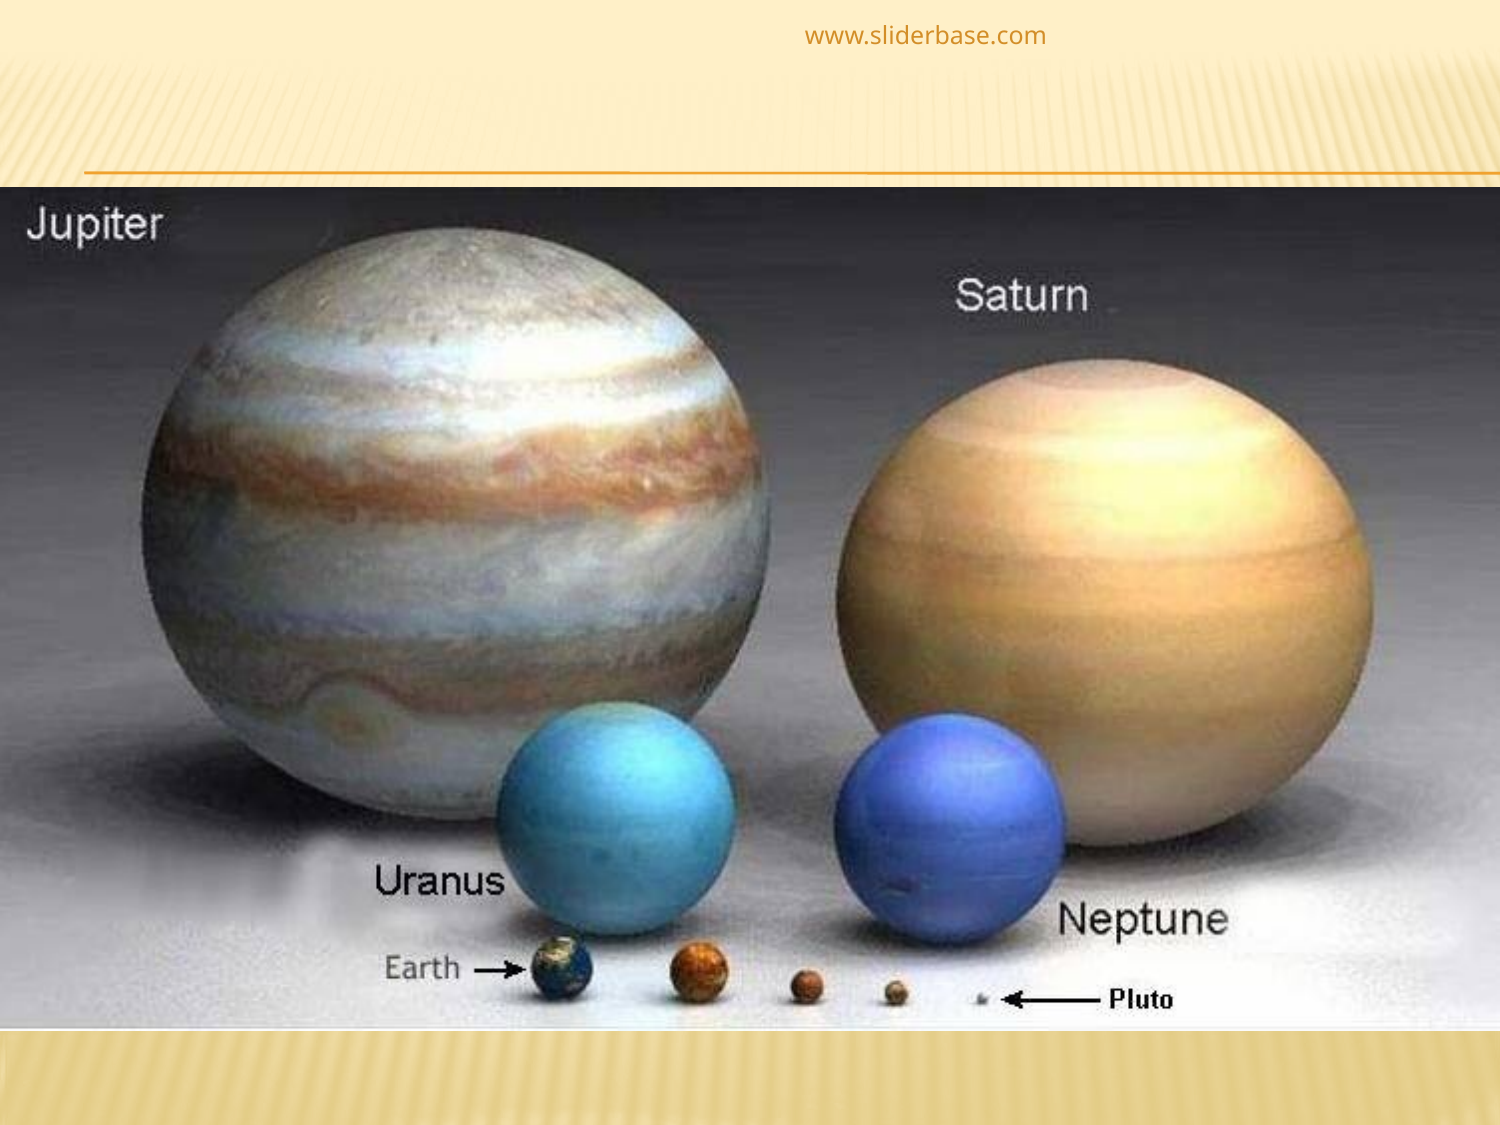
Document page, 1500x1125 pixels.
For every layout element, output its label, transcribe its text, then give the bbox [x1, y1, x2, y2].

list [0, 187, 1500, 1032]
footer www.sliderbase.com [587, 12, 1063, 60]
